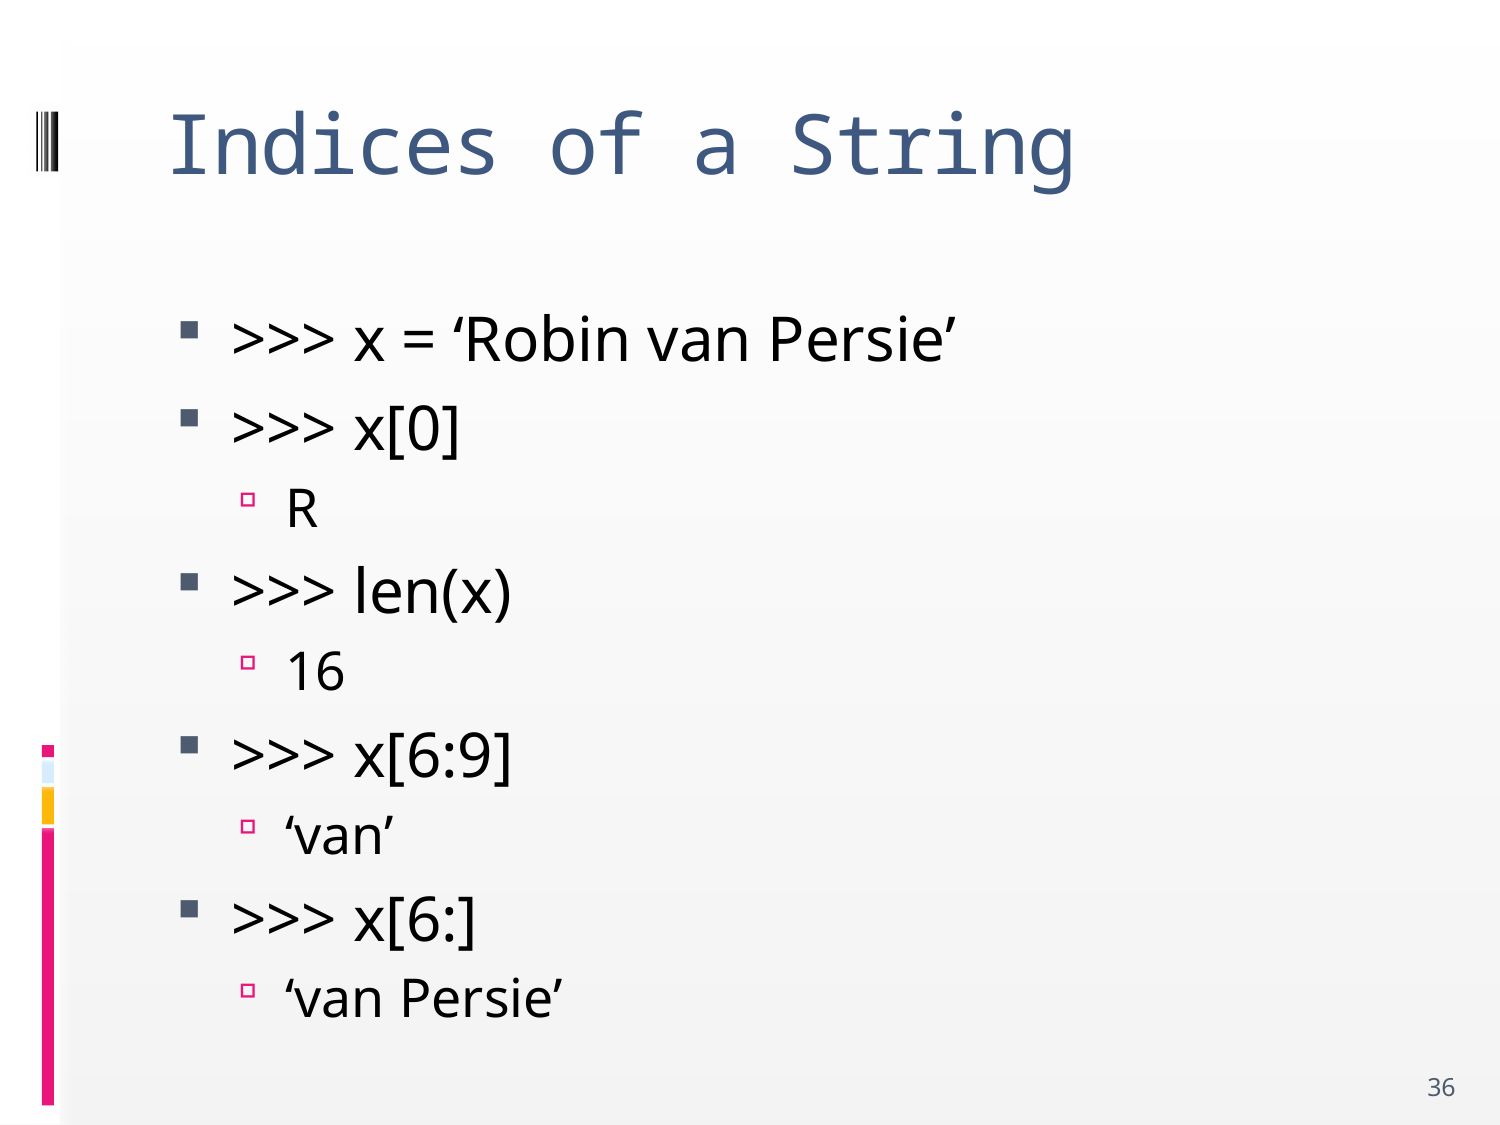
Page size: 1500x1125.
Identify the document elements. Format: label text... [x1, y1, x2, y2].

list >>> x = ‘Robin van Persie’ >>> x[0] R >>> len(x) 16 >>> x[6:9] ‘van’ >>> x[6:] ‘van Persie’ [150, 292, 1425, 1043]
slide_number 36 [1412, 1052, 1488, 1113]
title Indices of a String [150, 83, 1425, 234]
